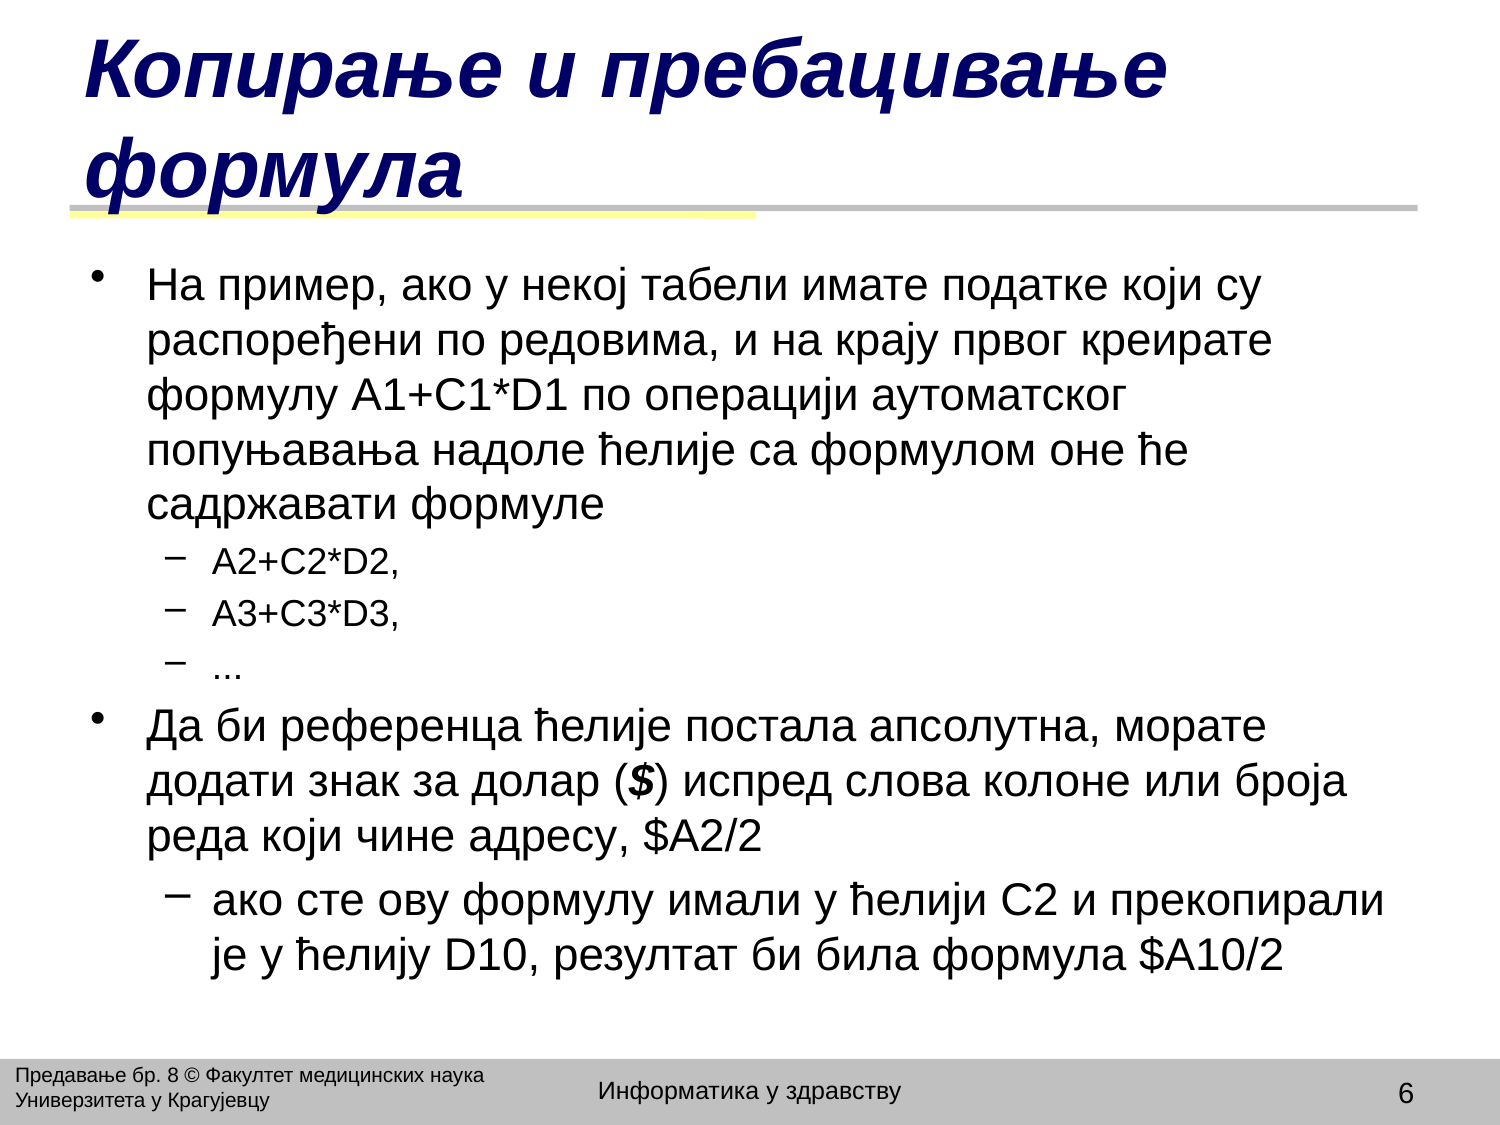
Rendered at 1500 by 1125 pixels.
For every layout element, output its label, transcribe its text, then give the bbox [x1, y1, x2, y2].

list На пример, ако у некој табели имате податке који су распоређени по редовима, и на крају првог креирате формулу A1+C1*D1 по операцији аутоматског попуњавања надоле ћелије са формулом оне ће садржавати формуле A2+C2*D2, A3+C3*D3, ... Да би референца ћелије постала апсолутна, морате додати знак за долар ($) испред слова колоне или броја реда који чине адресу, $А2/2 ако сте ову формулу имали у ћелији C2 и прекопирали је у ћелију D10, резултат би била формула $А10/2 [74, 246, 1426, 1023]
title Копирање и пребацивање формула [69, 19, 1426, 208]
slide_number Предавање бр. 8 © Факултет медицинских наука Универзитета у Крагујевцу [0, 1053, 626, 1108]
footer Информатика у здравству [512, 1066, 988, 1125]
slide_number 6 [1079, 1066, 1430, 1125]
